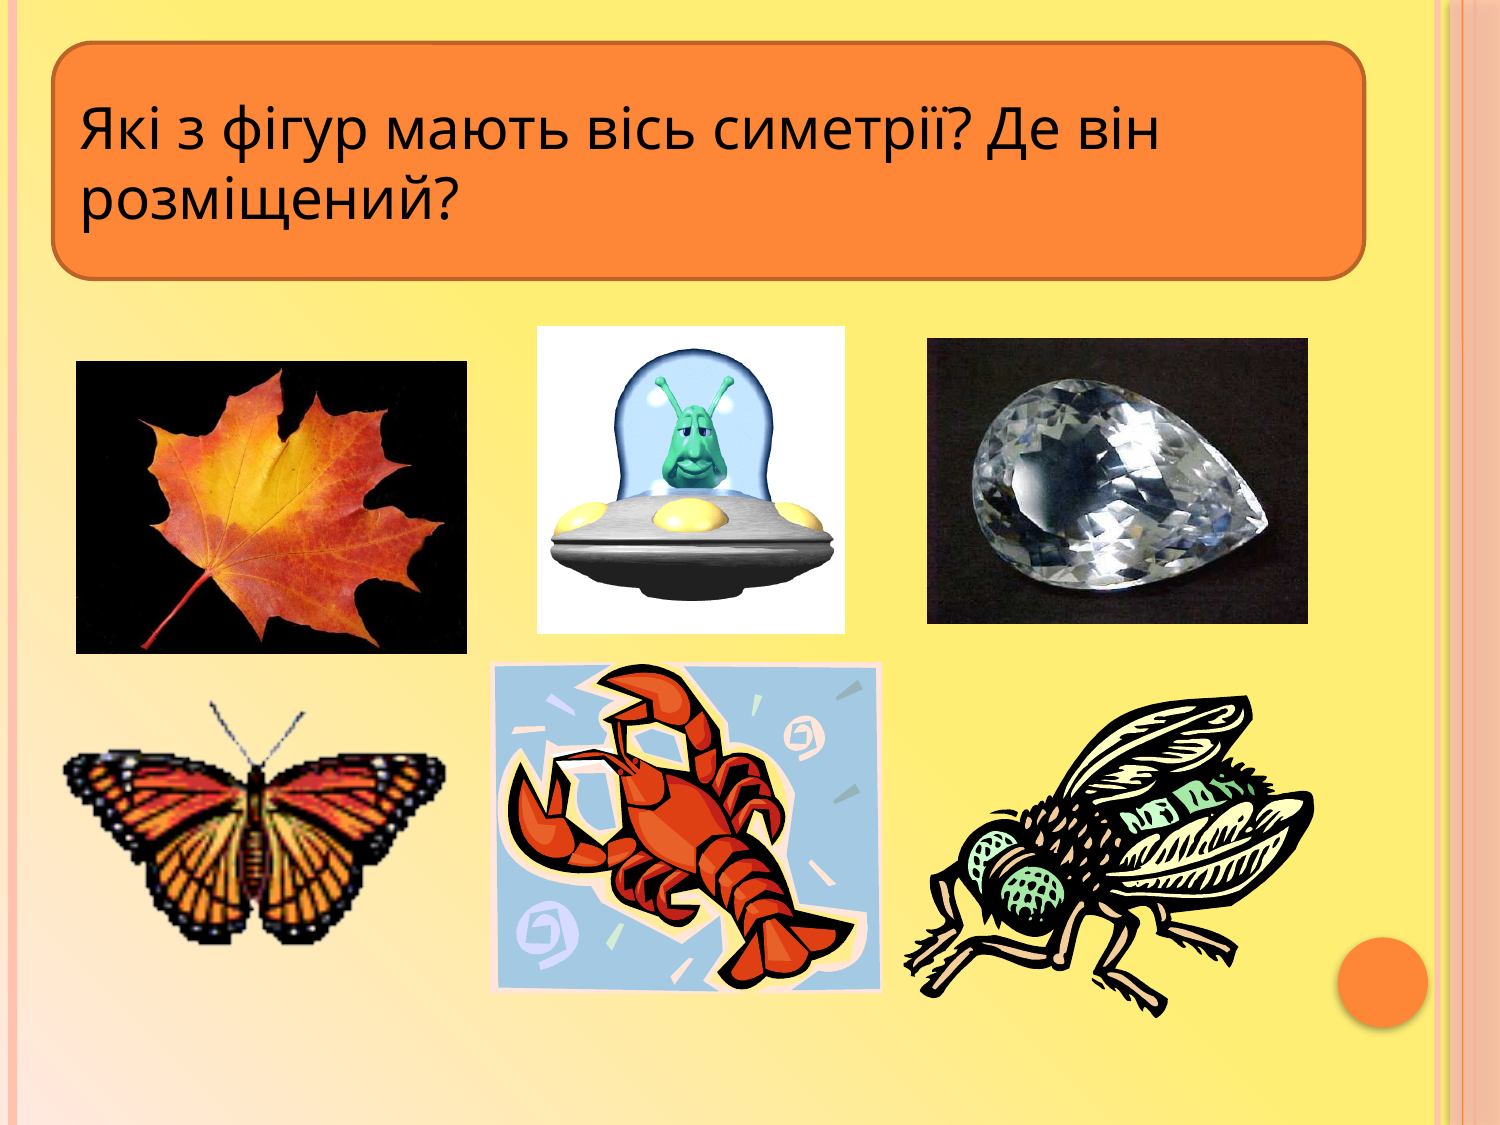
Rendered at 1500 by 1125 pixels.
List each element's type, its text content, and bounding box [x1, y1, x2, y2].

picture [926, 337, 1309, 625]
text_box Які з фігур мають вісь симетрії? Де він розміщений? [50, 40, 1367, 282]
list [76, 361, 468, 655]
picture [0, 656, 888, 1011]
picture [903, 691, 1318, 1022]
picture [536, 325, 846, 634]
